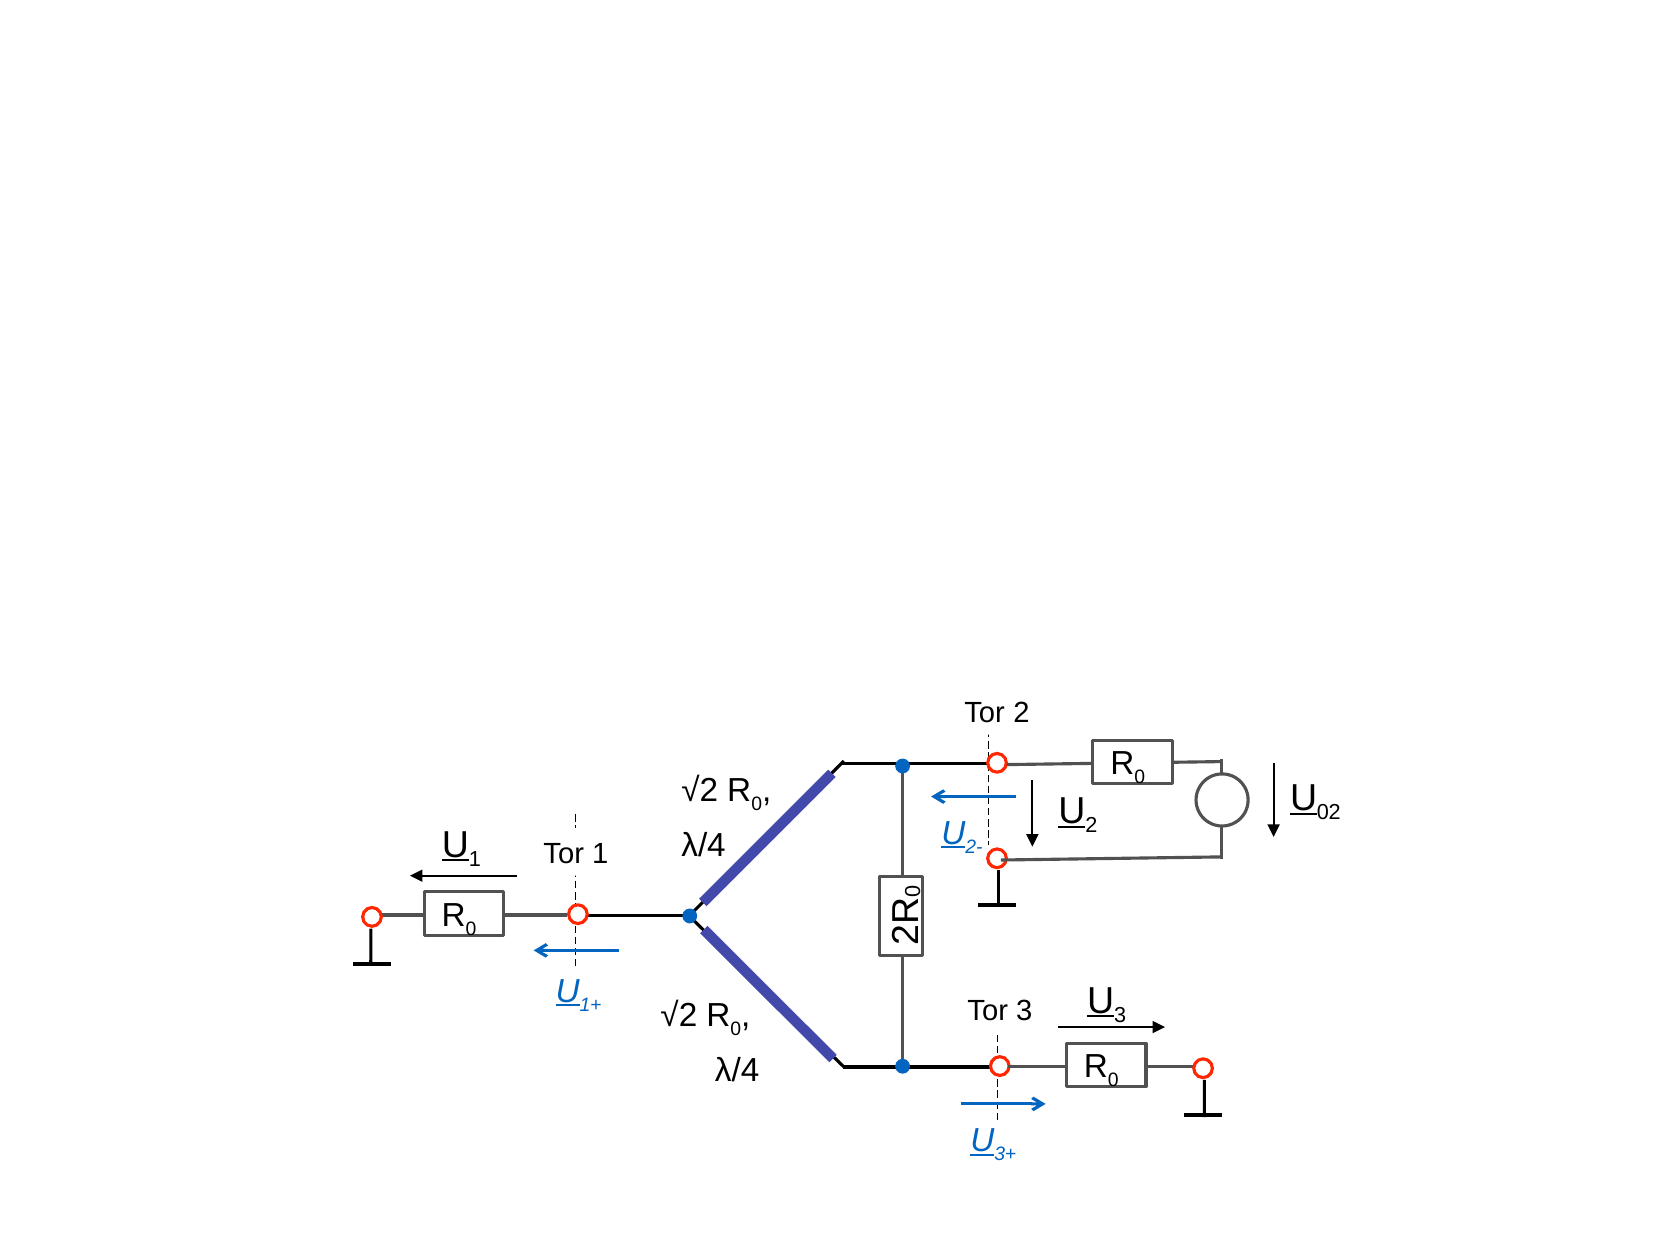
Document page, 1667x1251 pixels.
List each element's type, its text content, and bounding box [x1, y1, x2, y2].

text_box U2 [1043, 777, 1123, 849]
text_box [1184, 1058, 1222, 1118]
text_box [931, 789, 1017, 802]
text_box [1065, 1035, 1152, 1097]
text_box U02 [1275, 764, 1397, 836]
text_box [1267, 763, 1280, 837]
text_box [1092, 732, 1179, 794]
text_box Tor 2 [958, 687, 1037, 735]
text_box √2 R0, λ/4 [645, 984, 775, 1096]
text_box [896, 1060, 909, 1073]
text_box U1+ [540, 960, 636, 1032]
text_box [990, 1056, 1010, 1076]
text_box [896, 760, 909, 772]
text_box [960, 1096, 1046, 1110]
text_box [353, 810, 568, 967]
text_box [1026, 779, 1039, 847]
text_box U3+ [955, 1110, 1051, 1181]
text_box [1058, 1020, 1166, 1032]
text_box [843, 884, 962, 946]
text_box U3 [1072, 967, 1152, 1027]
text_box [683, 910, 696, 922]
text_box Tor 3 [960, 984, 1039, 1033]
text_box √2 R0, λ/4 [666, 759, 796, 871]
text_box [987, 753, 1007, 773]
text_box U2- [926, 802, 1022, 874]
text_box Tor 1 [576, 828, 615, 876]
text_box [1196, 773, 1249, 827]
text_box [576, 904, 588, 924]
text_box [978, 848, 1016, 908]
